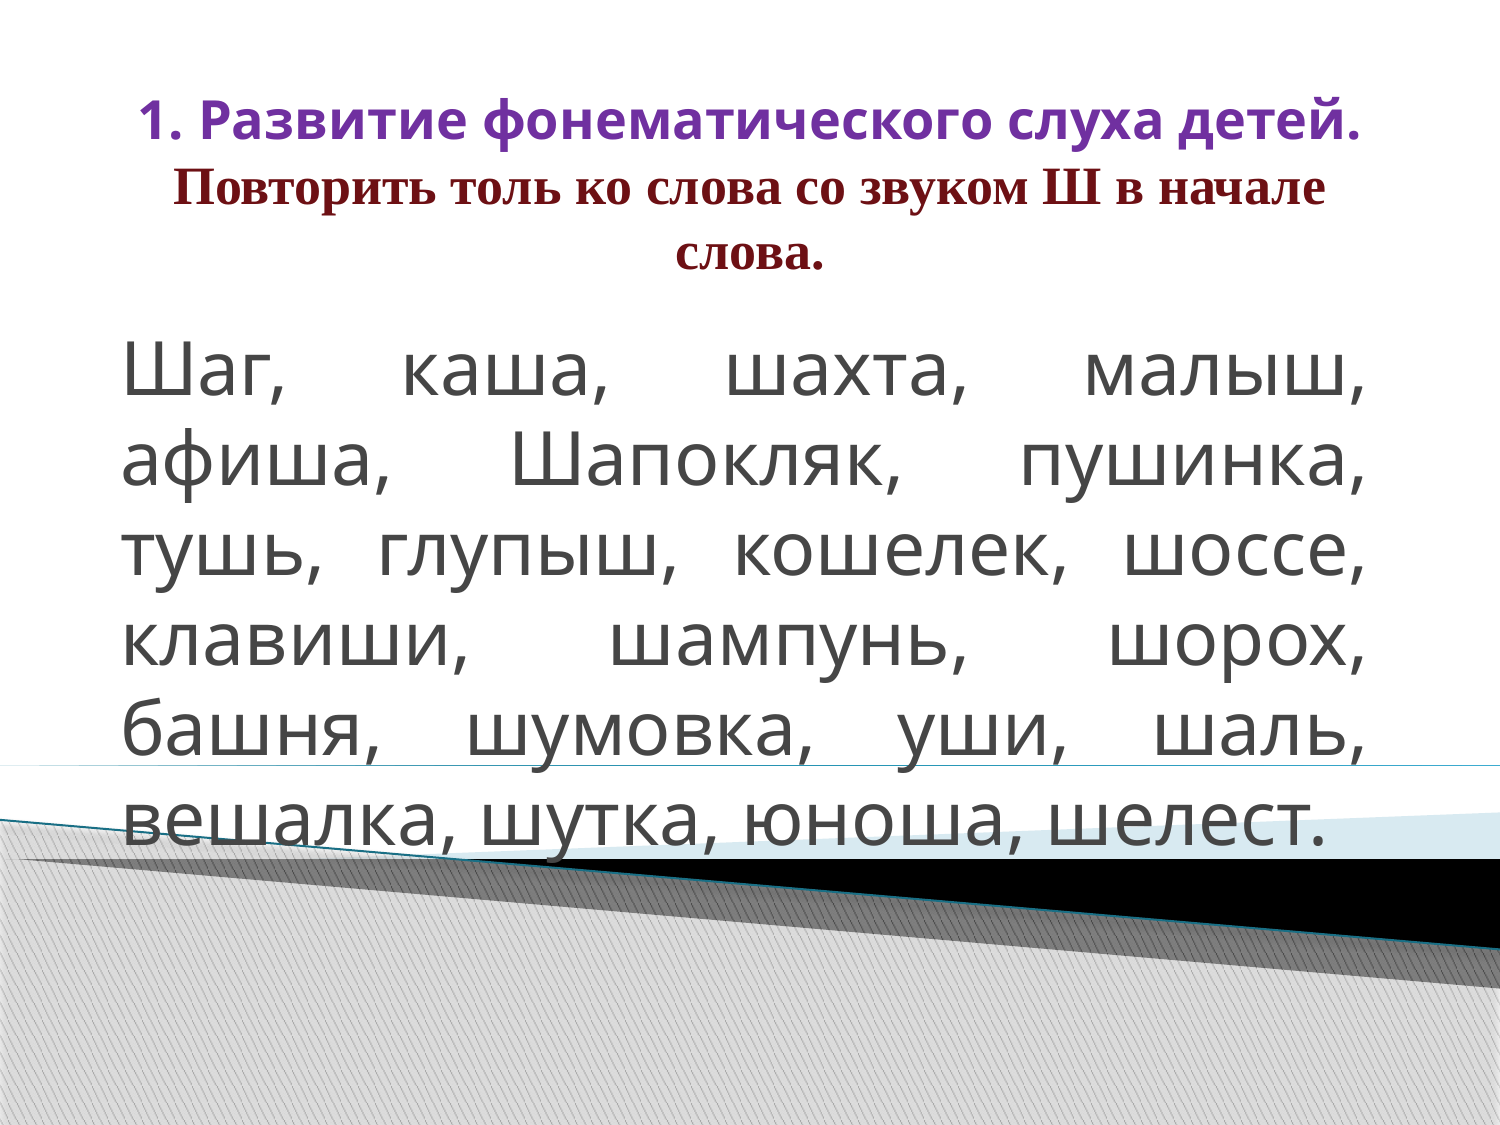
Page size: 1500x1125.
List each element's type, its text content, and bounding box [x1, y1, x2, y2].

subtitle Шаг, каша, шахта, малыш, афиша, Шапокляк, пушинка, тушь, глупыш, кошелек, шоссе, клавиши, шампунь, шорох, башня, шумовка, уши, шаль, вешалка, шутка, юноша, шелест. [112, 312, 1388, 1000]
picture [1388, 941, 1500, 989]
title 1. Развитие фонематического слуха детей. Повторить толь ко слова со звуком Ш в начале слова. [112, 62, 1388, 288]
picture [5, 859, 112, 868]
